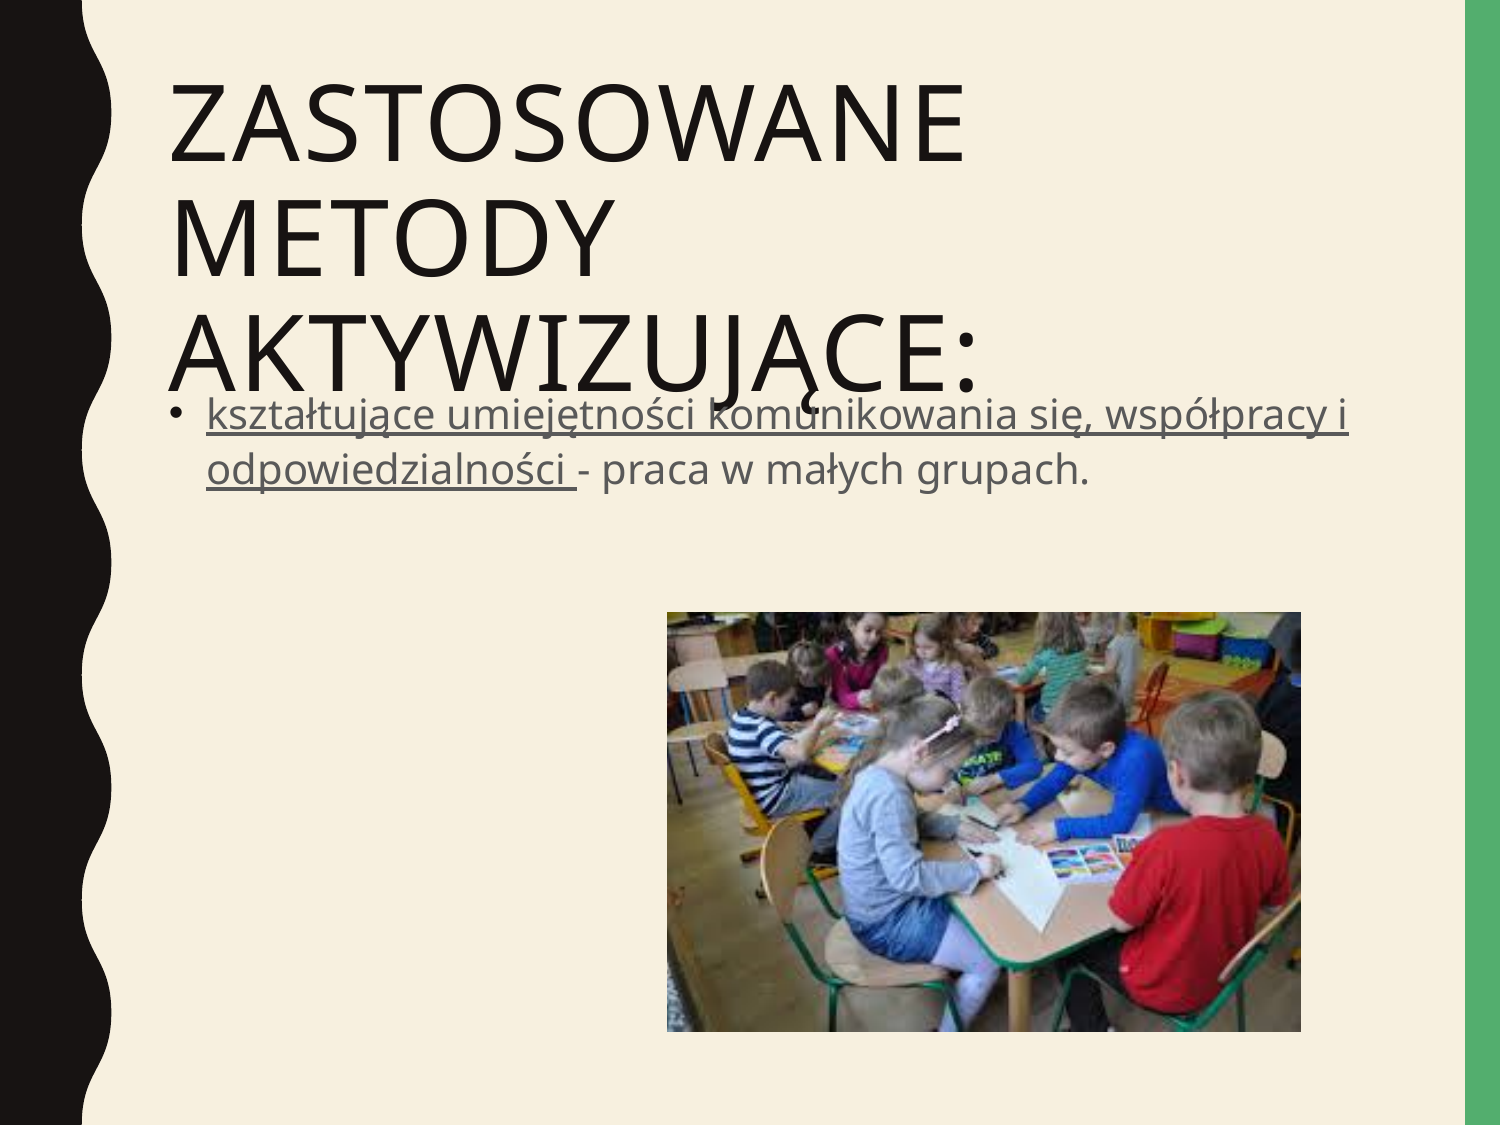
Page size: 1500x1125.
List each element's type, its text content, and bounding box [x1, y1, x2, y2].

title Zastosowane metody aktywizujące: [154, 62, 1407, 308]
list kształtujące umiejętności komunikowania się, współpracy i odpowiedzialności - praca w małych grupach. [154, 375, 1407, 965]
picture [667, 612, 1301, 1032]
